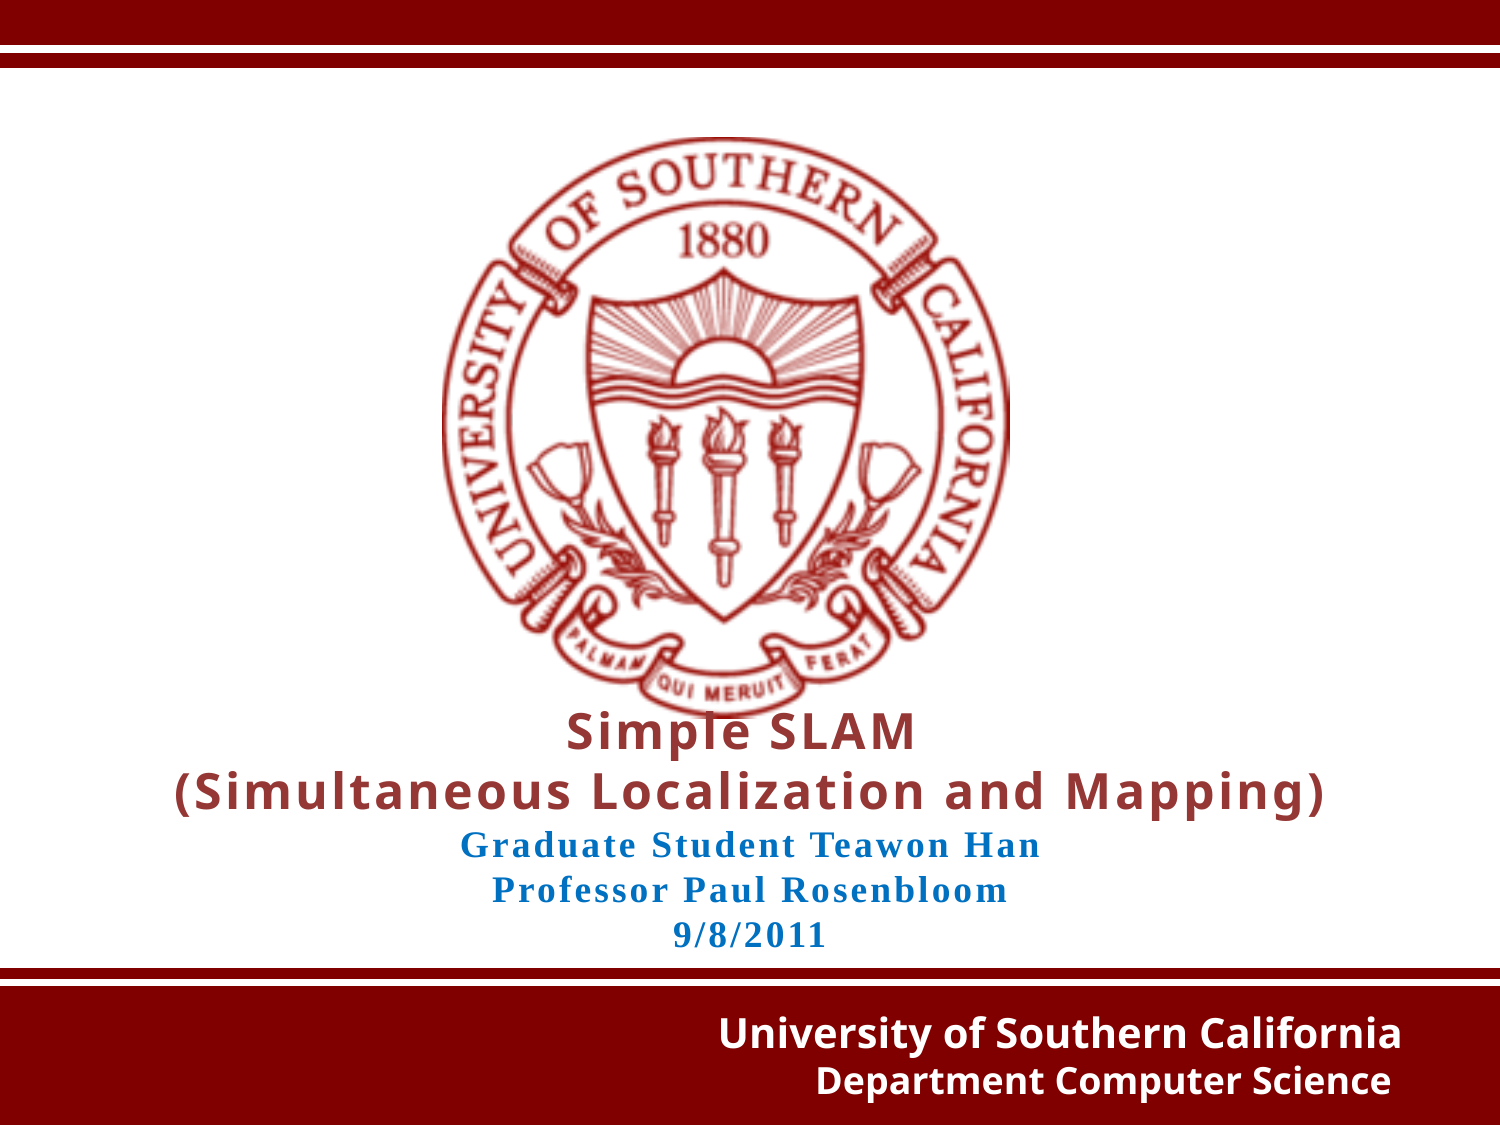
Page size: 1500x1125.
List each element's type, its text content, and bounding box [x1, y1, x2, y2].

text_box [0, 0, 1500, 45]
text_box Simple SLAM (Simultaneous Localization and Mapping) Graduate Student Teawon Han Professor Paul Rosenbloom 9/8/2011 [0, 692, 1500, 963]
picture [442, 136, 1011, 719]
text_box [0, 53, 1500, 68]
text_box [0, 968, 1500, 979]
text_box University of Southern California Department Computer Science [702, 999, 1500, 1110]
text_box [0, 986, 1500, 1125]
